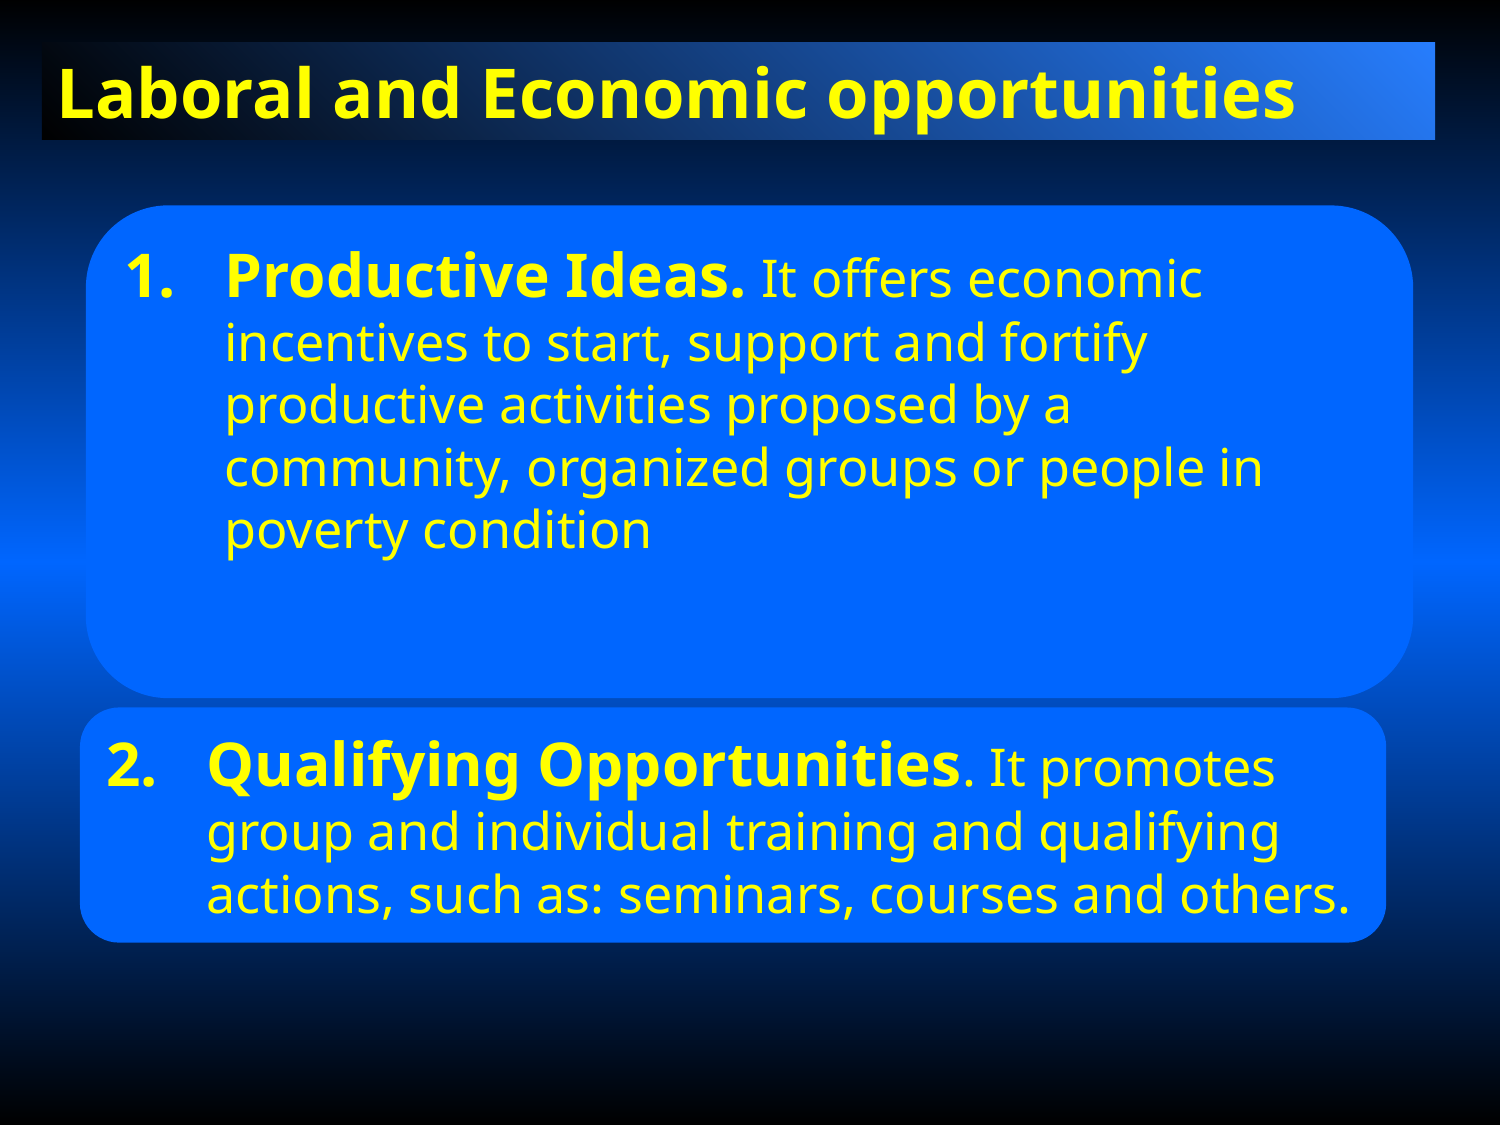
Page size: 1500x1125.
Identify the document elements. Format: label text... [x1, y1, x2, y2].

text_box Laboral and Economic opportunities [41, 42, 1436, 140]
text_box Qualifying Opportunities. It promotes group and individual training and qualifying actions, such as: seminars, courses and others. [79, 707, 1387, 943]
text_box Productive Ideas. It offers economic incentives to start, support and fortify productive activities proposed by a community, organized groups or people in poverty condition [85, 205, 1414, 699]
